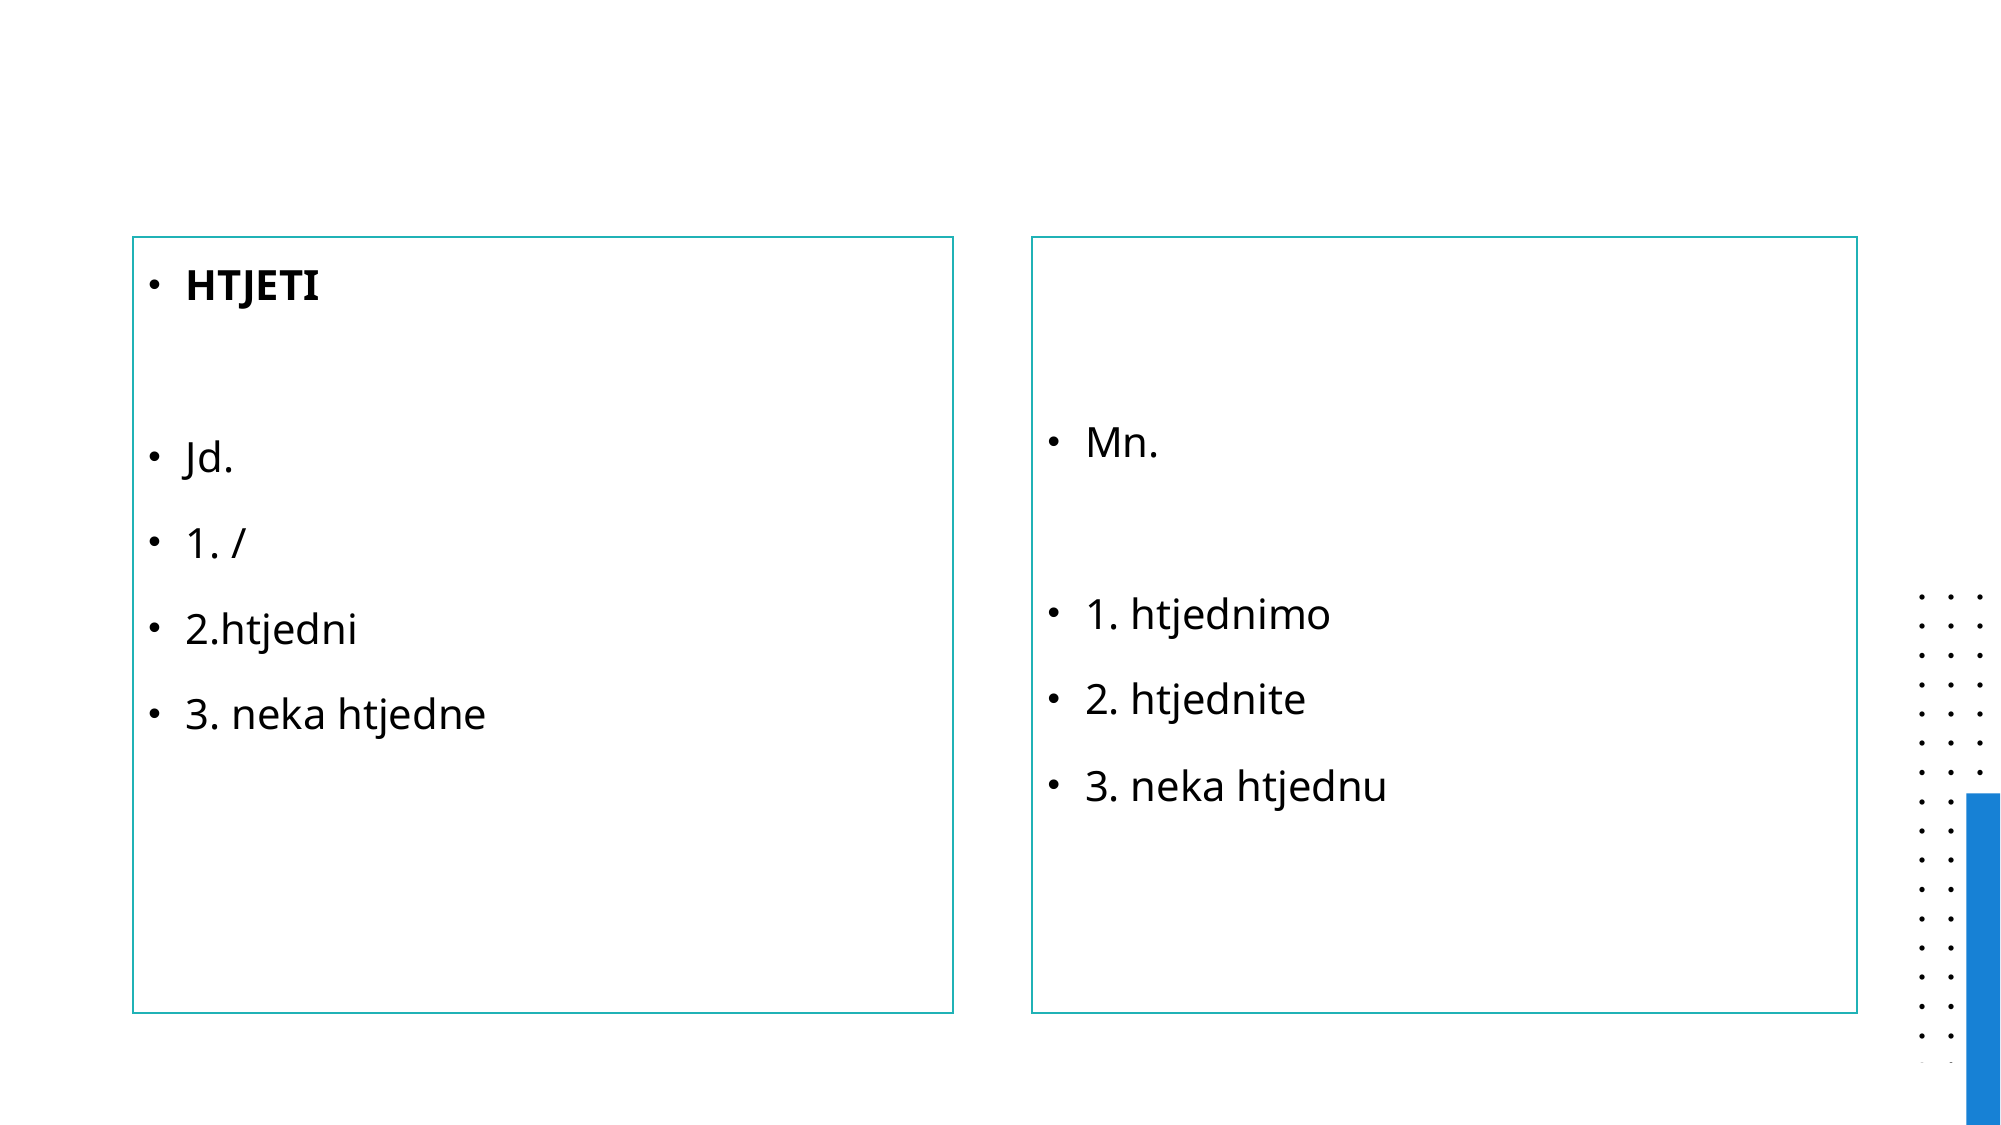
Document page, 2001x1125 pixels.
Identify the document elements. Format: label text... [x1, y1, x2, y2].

list HTJETI Jd. 1. / 2.htjedni 3. neka htjedne [132, 236, 954, 1014]
list Mn. 1. htjednimo 2. htjednite 3. neka htjednu [1031, 236, 1858, 1014]
picture [1907, 582, 1994, 1064]
